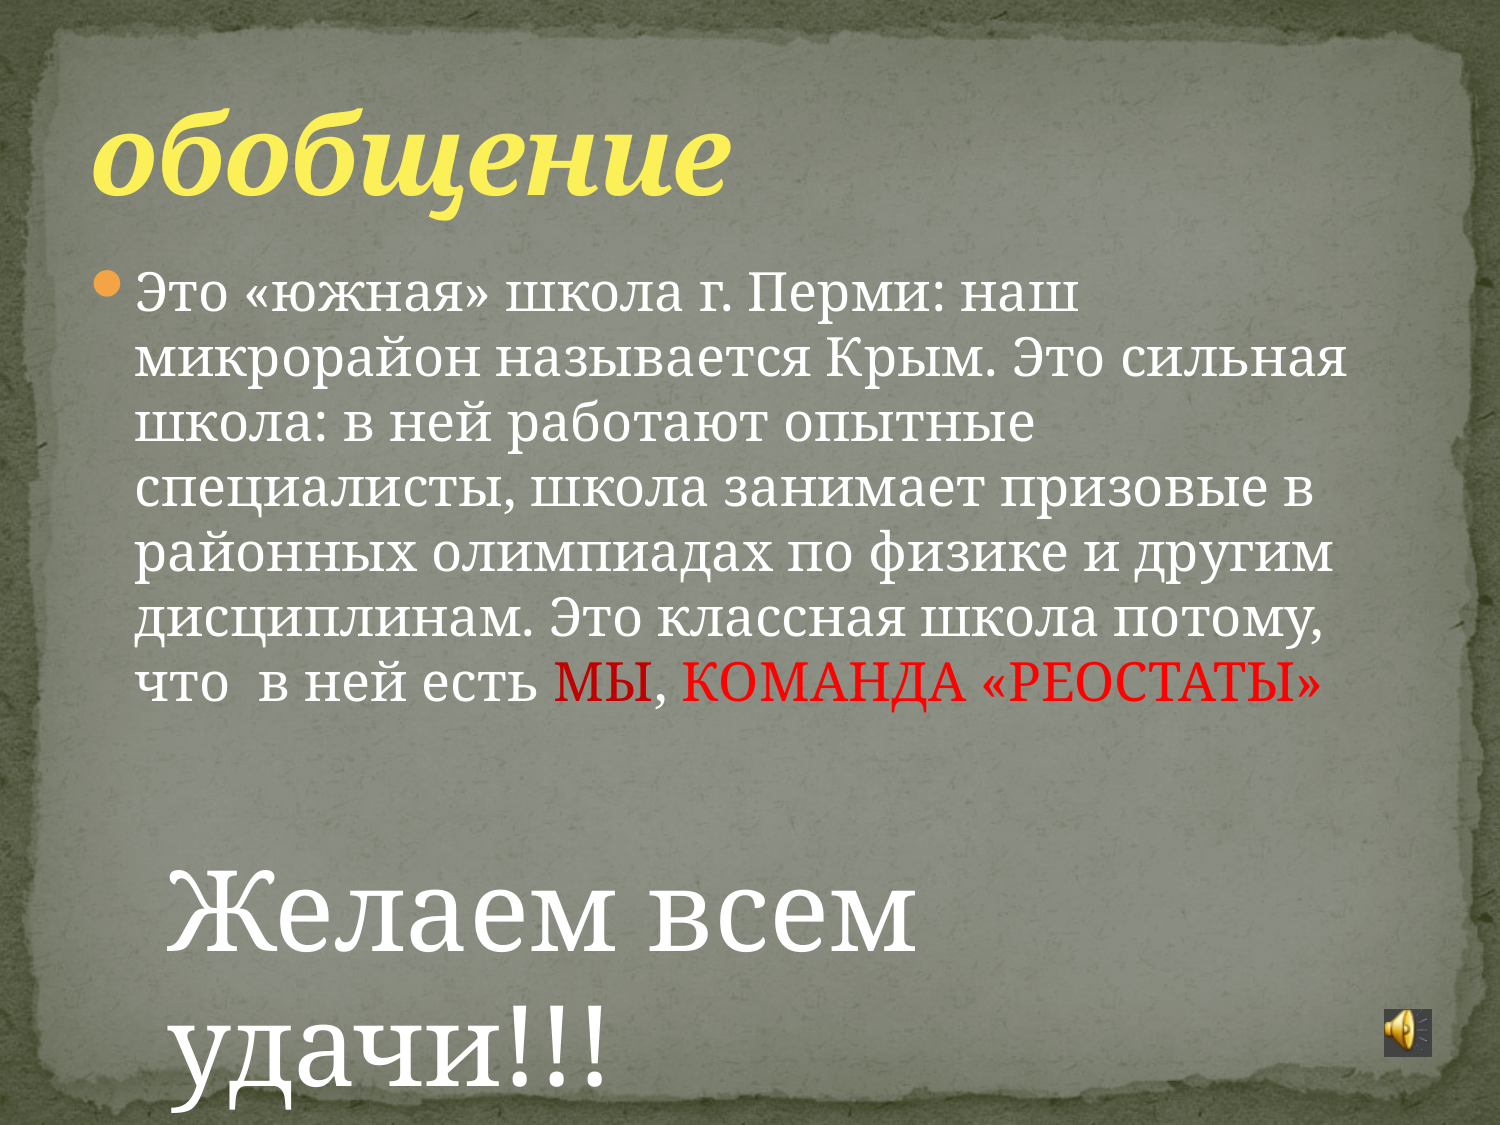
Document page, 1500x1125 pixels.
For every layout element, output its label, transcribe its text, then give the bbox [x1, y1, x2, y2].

text_box Желаем всем удачи!!! [152, 831, 1395, 1117]
list Это «южная» школа г. Перми: наш микрорайон называется Крым. Это сильная школа: в ней работают опытные специалисты, школа занимает призовые в районных олимпиадах по физике и другим дисциплинам. Это классная школа потому, что в ней есть МЫ, КОМАНДА «РЕОСТАТЫ» [75, 249, 1425, 1000]
title обобщение [74, 24, 1425, 225]
picture [1384, 1008, 1432, 1057]
